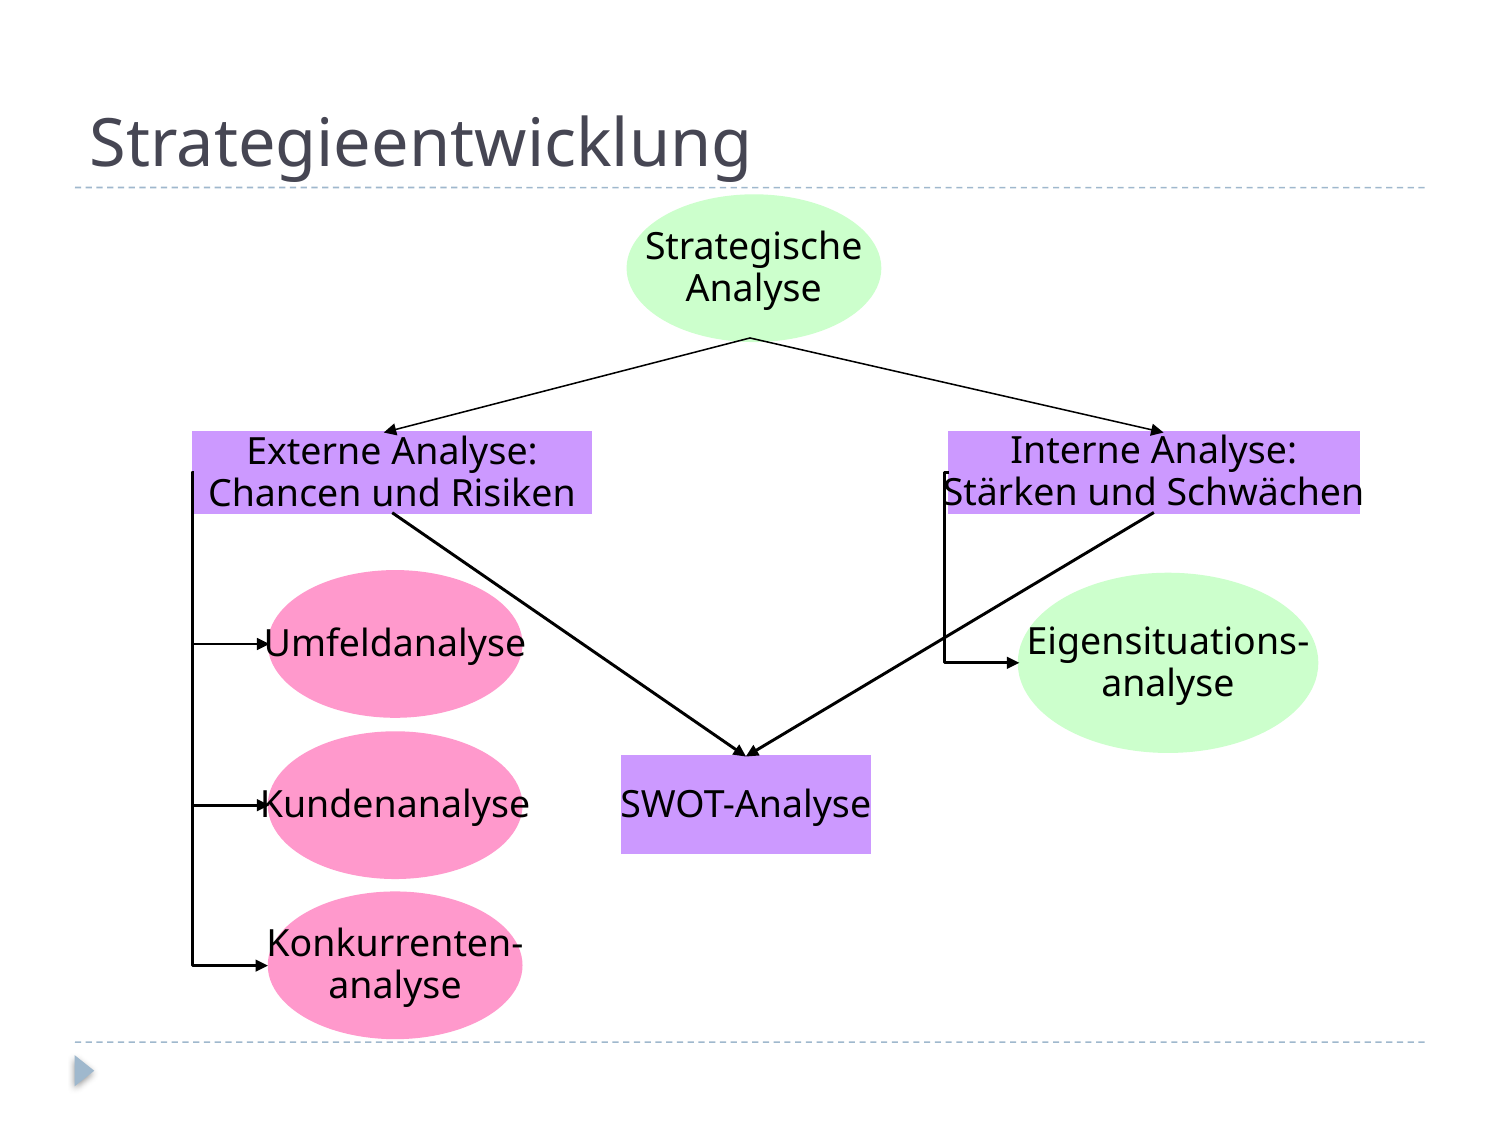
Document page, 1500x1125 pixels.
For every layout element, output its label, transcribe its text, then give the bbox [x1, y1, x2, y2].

text_box Kundenanalyse [273, 732, 522, 878]
text_box Interne Analyse: Stärken und Schwächen [949, 432, 1359, 513]
text_box Externe Analyse: Chancen und Risiken [193, 432, 591, 513]
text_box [392, 513, 745, 756]
text_box Umfeldanalyse [274, 571, 386, 717]
text_box SWOT-Analyse [622, 767, 870, 853]
text_box Eigensituations- analyse [1160, 574, 1317, 752]
title Strategieentwicklung [75, 24, 1425, 188]
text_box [192, 472, 269, 966]
text_box [383, 338, 749, 436]
text_box [749, 337, 1164, 436]
text_box Konkurrenten- analyse [270, 892, 522, 1038]
text_box Strategische Analyse [628, 195, 880, 341]
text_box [745, 513, 1155, 756]
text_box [947, 472, 1019, 664]
